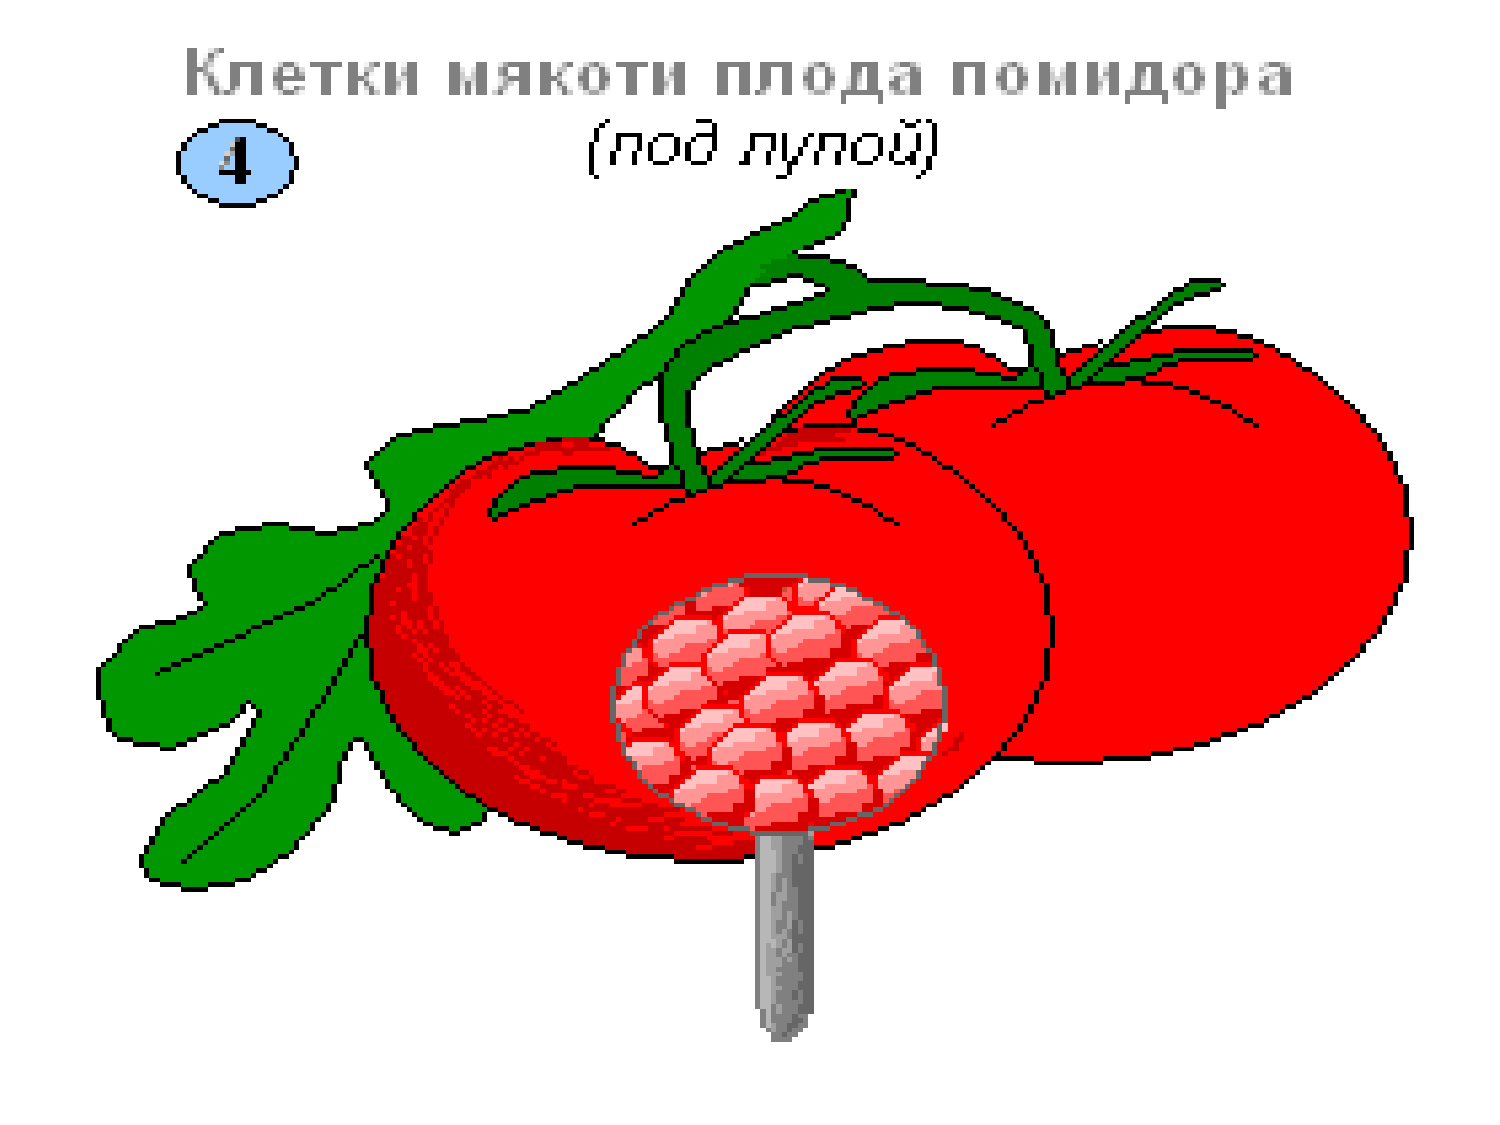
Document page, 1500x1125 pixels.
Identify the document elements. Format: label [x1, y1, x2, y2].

picture [64, 30, 1436, 1047]
